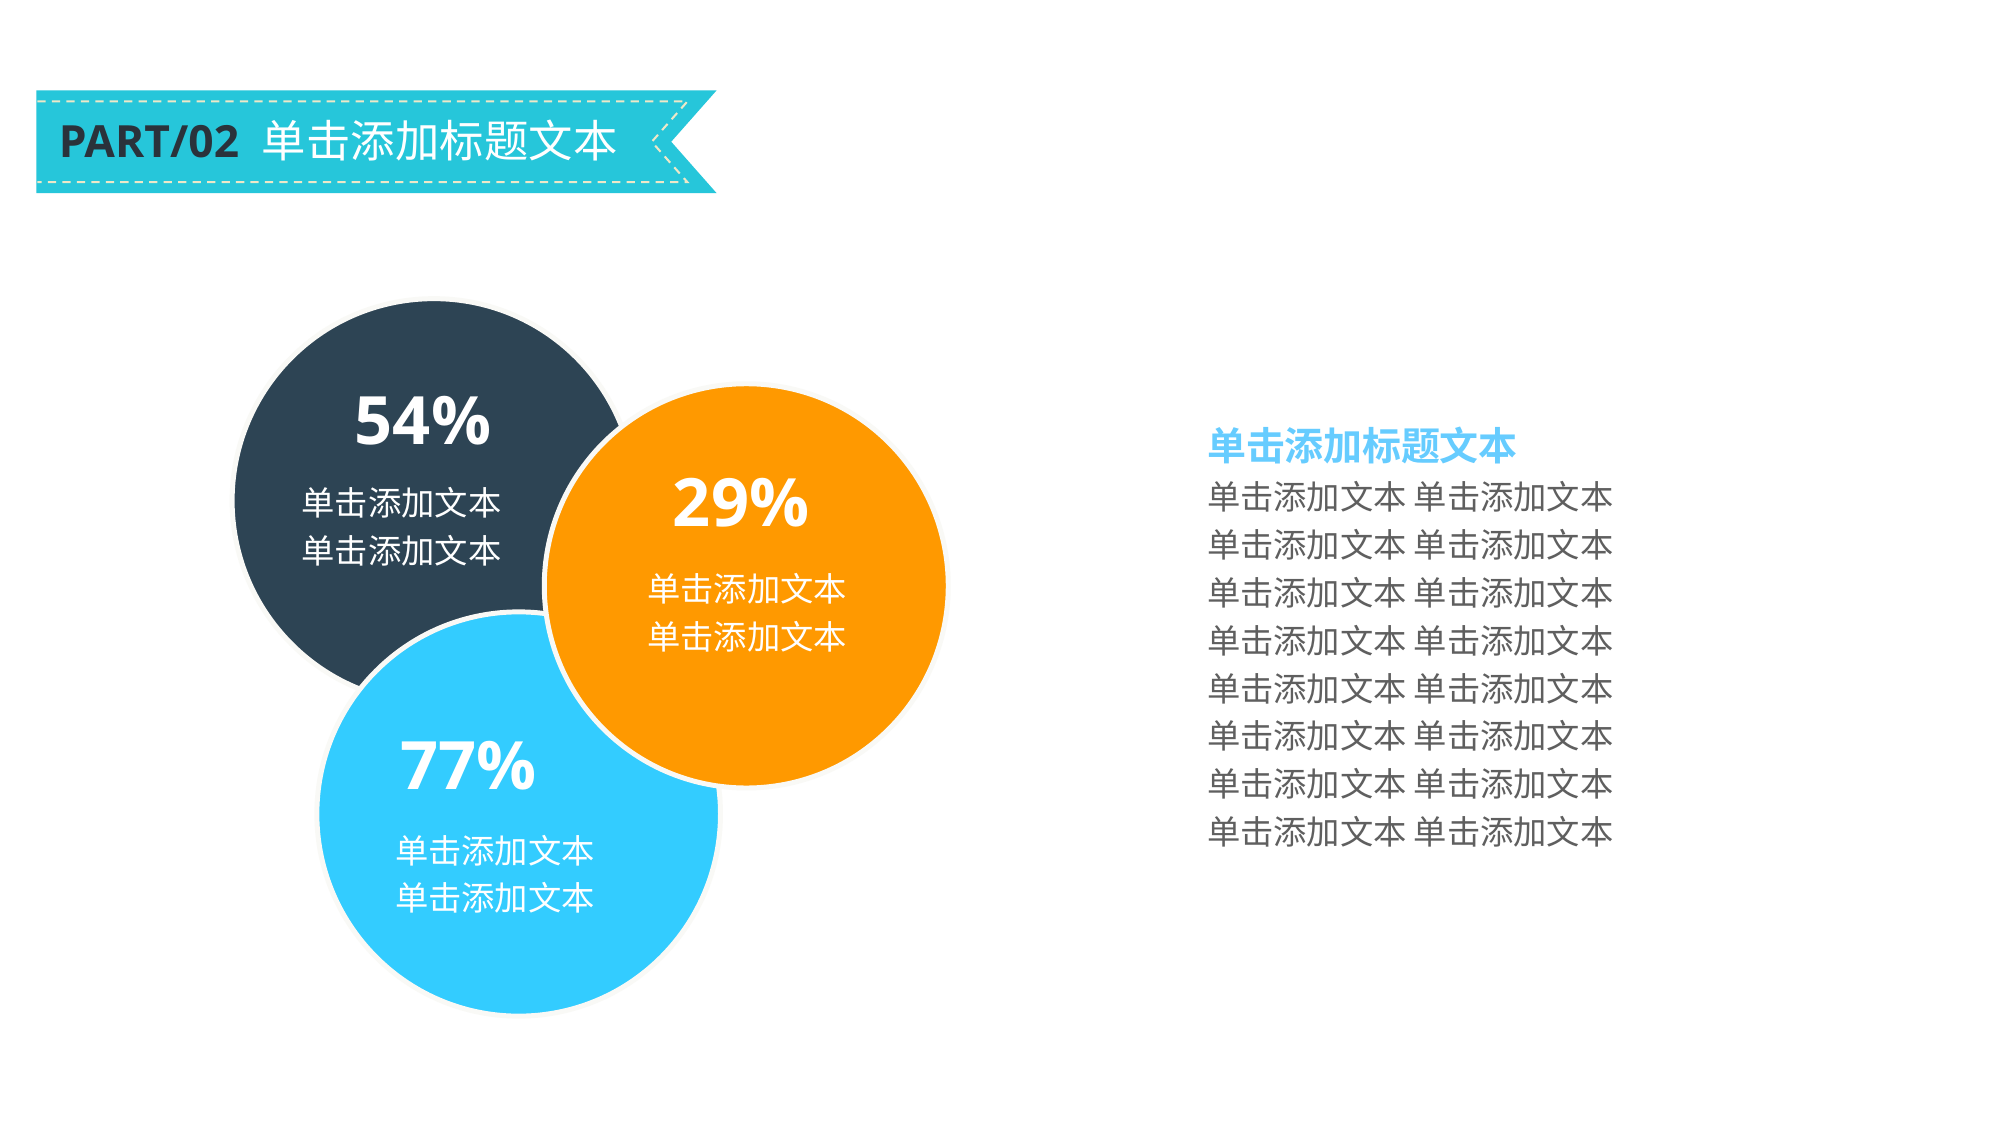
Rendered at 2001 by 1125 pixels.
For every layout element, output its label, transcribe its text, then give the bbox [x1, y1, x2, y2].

text_box 单击添加文本 单击添加文本 [632, 552, 862, 664]
text_box 单击添加标题文本 单击添加文本 单击添加文本 单击添加文本 单击添加文本 单击添加文本 单击添加文本 单击添加文本 单击添加文本 单击添加文本 单击添加文本 单击添加文本 单击添加文本 单击添加文本 单击添加文本 单击添加文本 单击添加文本 [1192, 404, 1629, 859]
text_box [544, 383, 949, 789]
text_box [316, 611, 721, 1017]
text_box 29% [658, 452, 825, 547]
text_box 77% [385, 715, 553, 811]
text_box [232, 298, 622, 689]
text_box 单击添加文本 单击添加文本 [287, 466, 517, 578]
text_box 54% [340, 370, 507, 465]
text_box 单击添加文本 单击添加文本 [380, 814, 610, 925]
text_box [36, 90, 717, 194]
